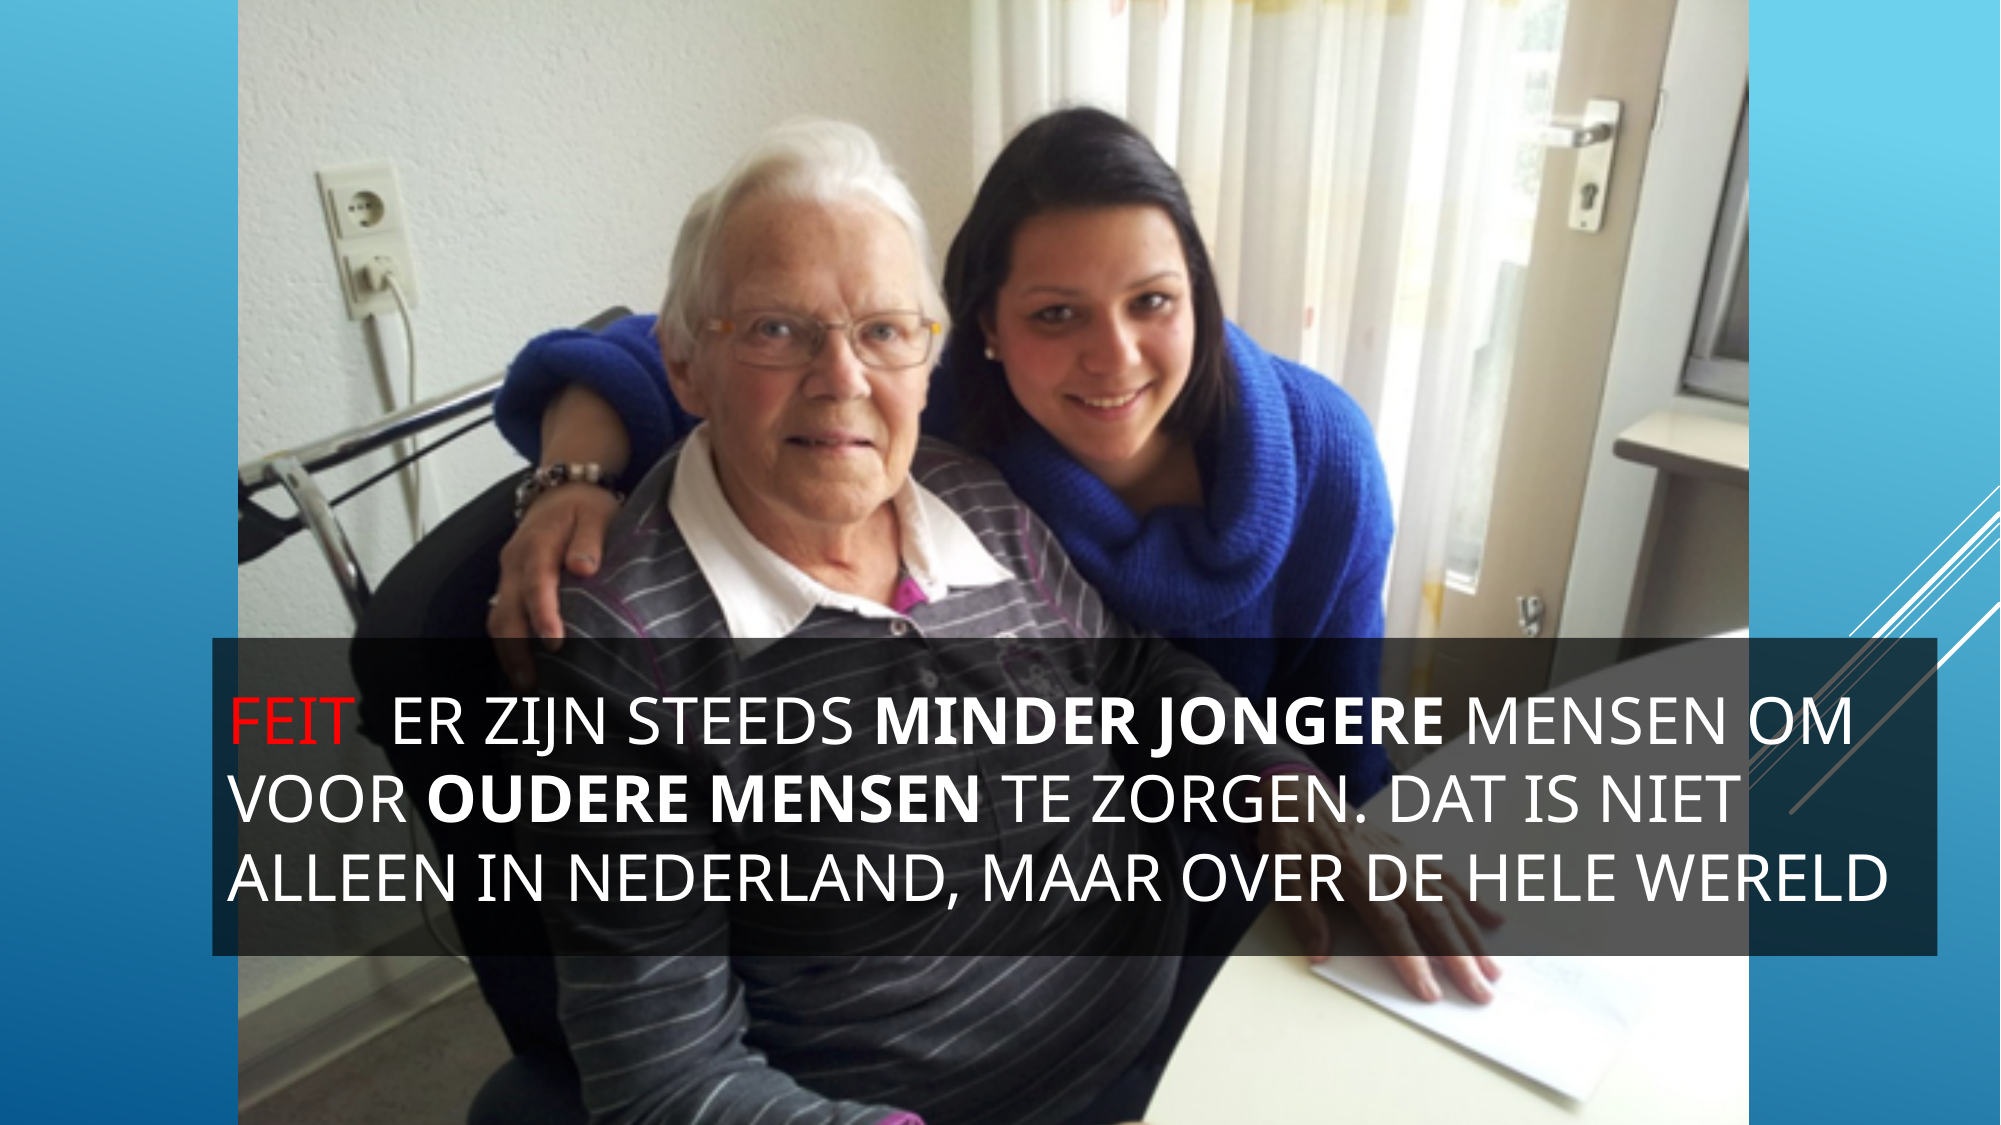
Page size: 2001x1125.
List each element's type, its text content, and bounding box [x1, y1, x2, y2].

title Feit Er zijn steeds minder jongere mensen om voor oudere mensen te zorgen. Dat is niet alleen in Nederland, maar over de hele wereld [212, 637, 237, 956]
title Feit Er zijn steeds minder jongere mensen om voor oudere mensen te zorgen. Dat is niet alleen in Nederland, maar over de hele wereld [1749, 637, 1938, 956]
picture [237, 0, 1749, 1125]
